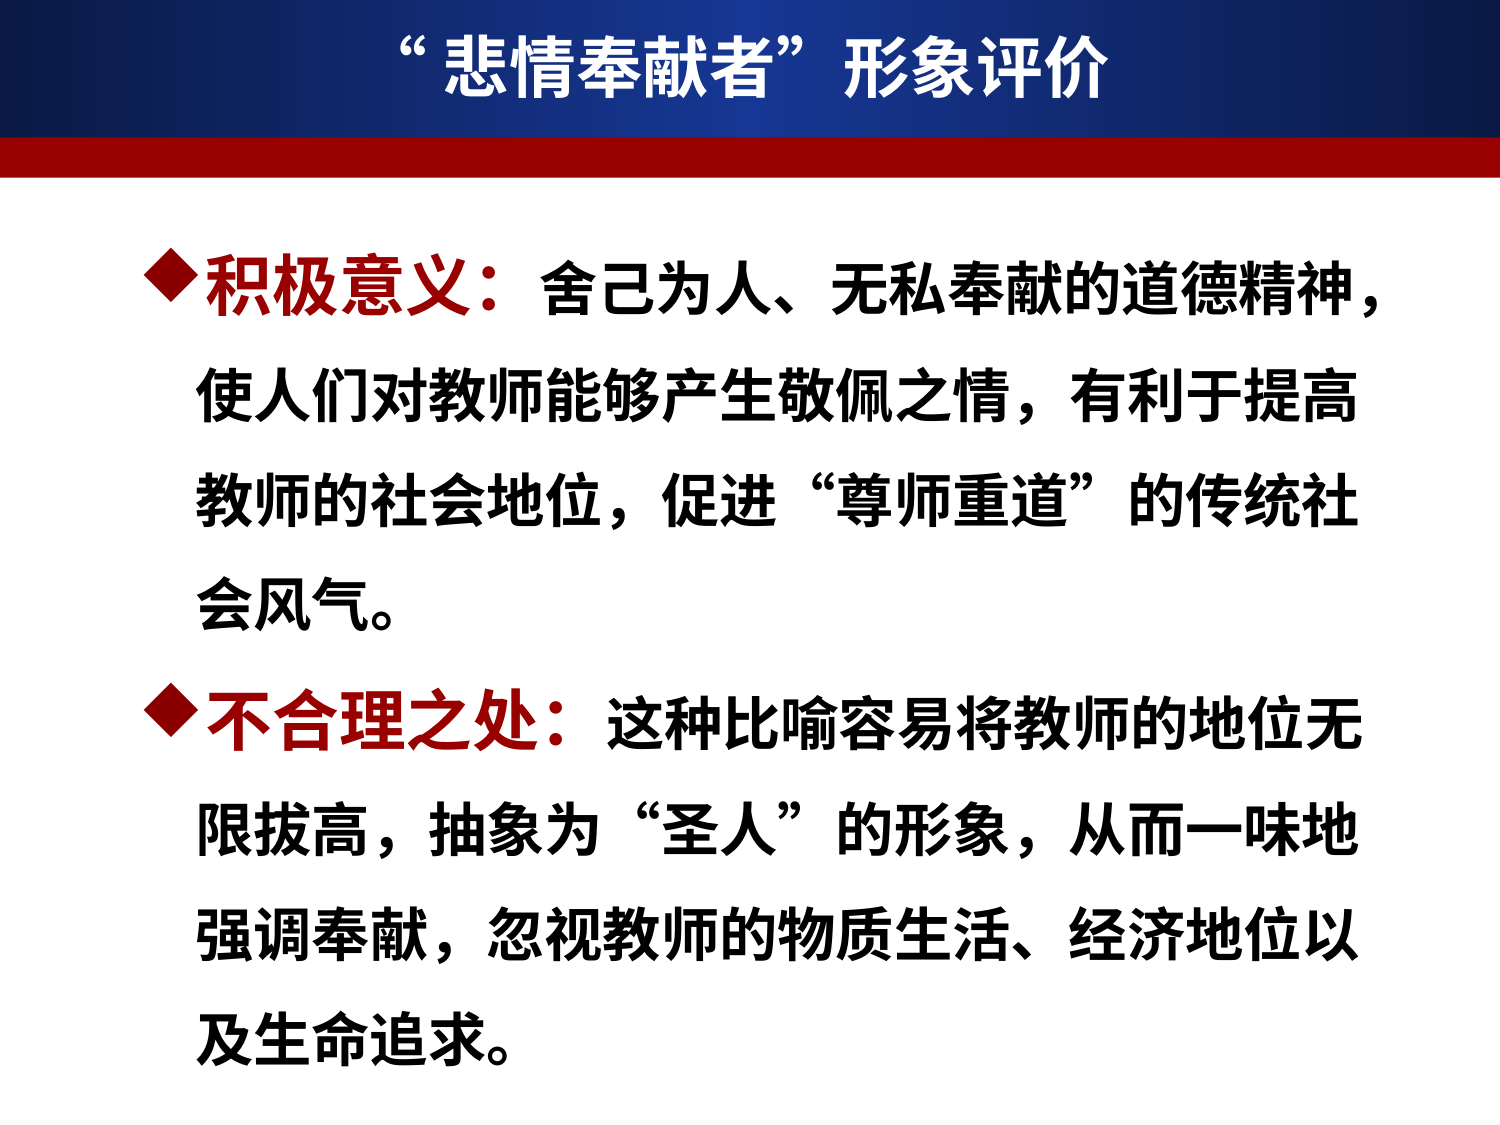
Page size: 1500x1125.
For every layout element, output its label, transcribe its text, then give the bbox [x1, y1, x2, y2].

title “悲情奉献者”形象评价 [41, 19, 1429, 112]
list 积极意义：舍己为人、无私奉献的道德精神，使人们对教师能够产生敬佩之情，有利于提高教师的社会地位，促进“尊师重道”的传统社会风气。 不合理之处：这种比喻容易将教师的地位无限拔高，抽象为“圣人”的形象，从而一味地强调奉献，忽视教师的物质生活、经济地位以及生命追求。 [123, 196, 1412, 1059]
